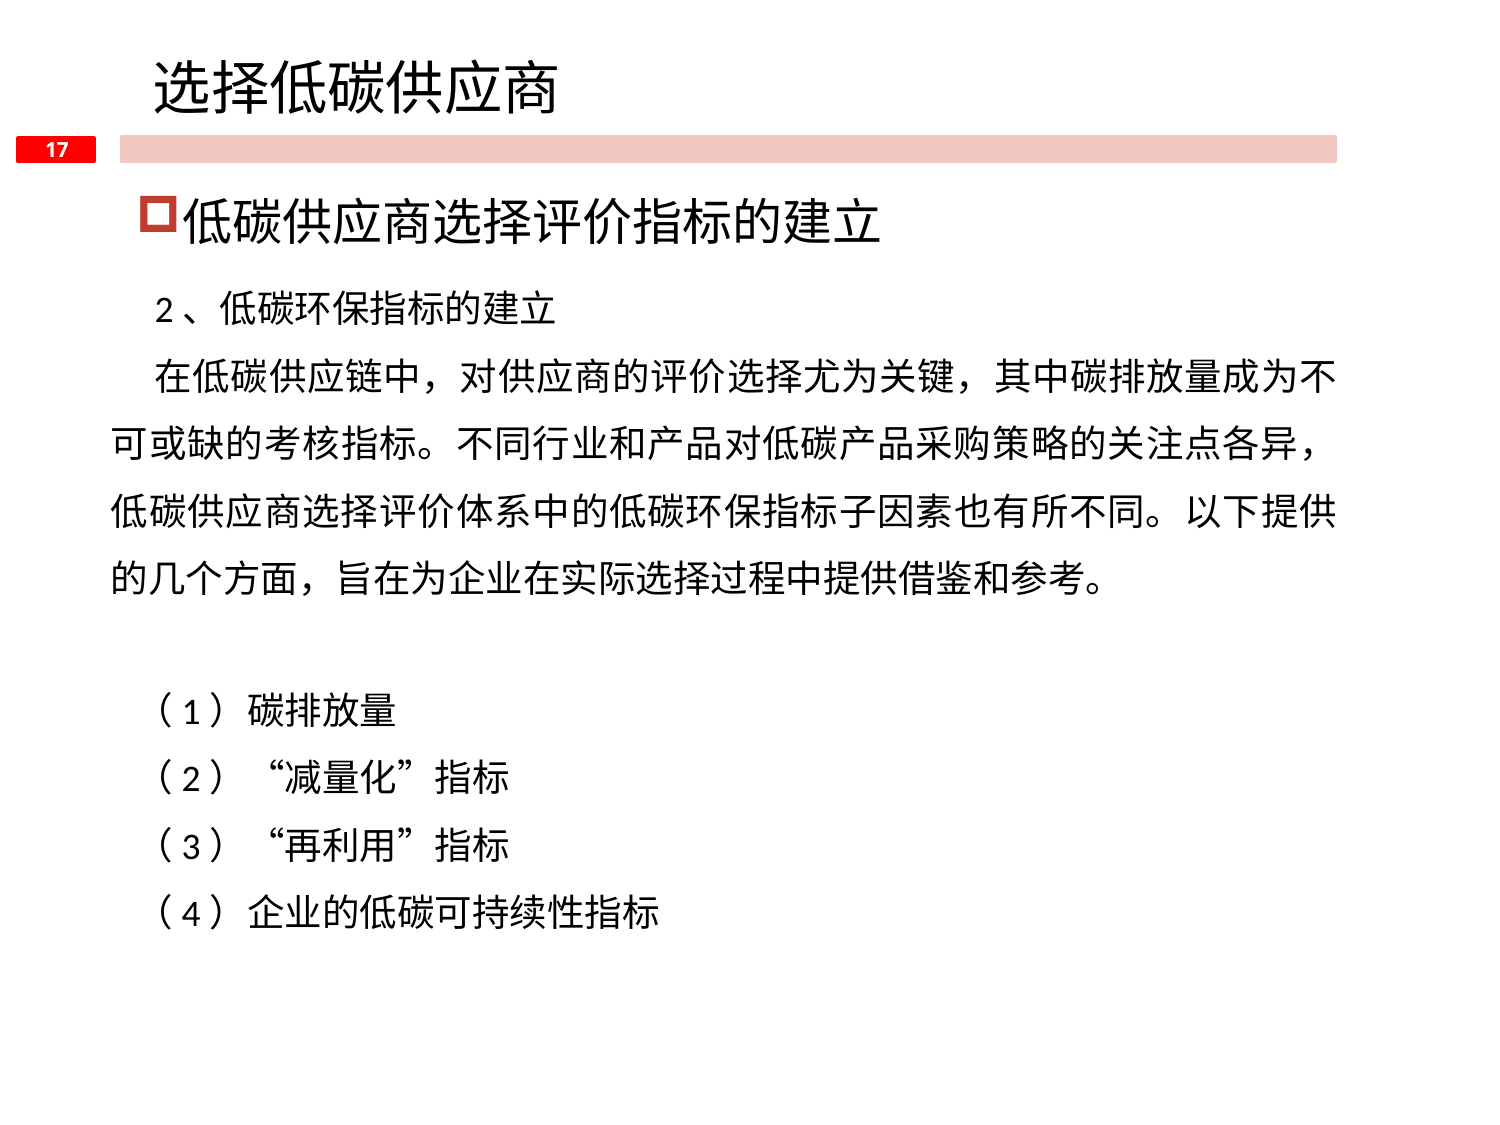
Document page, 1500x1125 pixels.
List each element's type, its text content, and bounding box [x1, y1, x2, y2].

text_box 低碳供应商选择评价指标的建立 [121, 183, 1106, 255]
text_box [17, 129, 97, 189]
text_box （1）碳排放量 （2）“减量化”指标 （3）“再利用”指标 （4）企业的低碳可持续性指标 [76, 656, 827, 1010]
text_box 选择低碳供应商 [138, 43, 576, 129]
text_box 2、低碳环保指标的建立 在低碳供应链中，对供应商的评价选择尤为关键，其中碳排放量成为不可或缺的考核指标。不同行业和产品对低碳产品采购策略的关注点各异，低碳供应商选择评价体系中的低碳环保指标子因素也有所不同。以下提供的几个方面，旨在为企业在实际选择过程中提供借鉴和参考。 [96, 255, 1352, 676]
